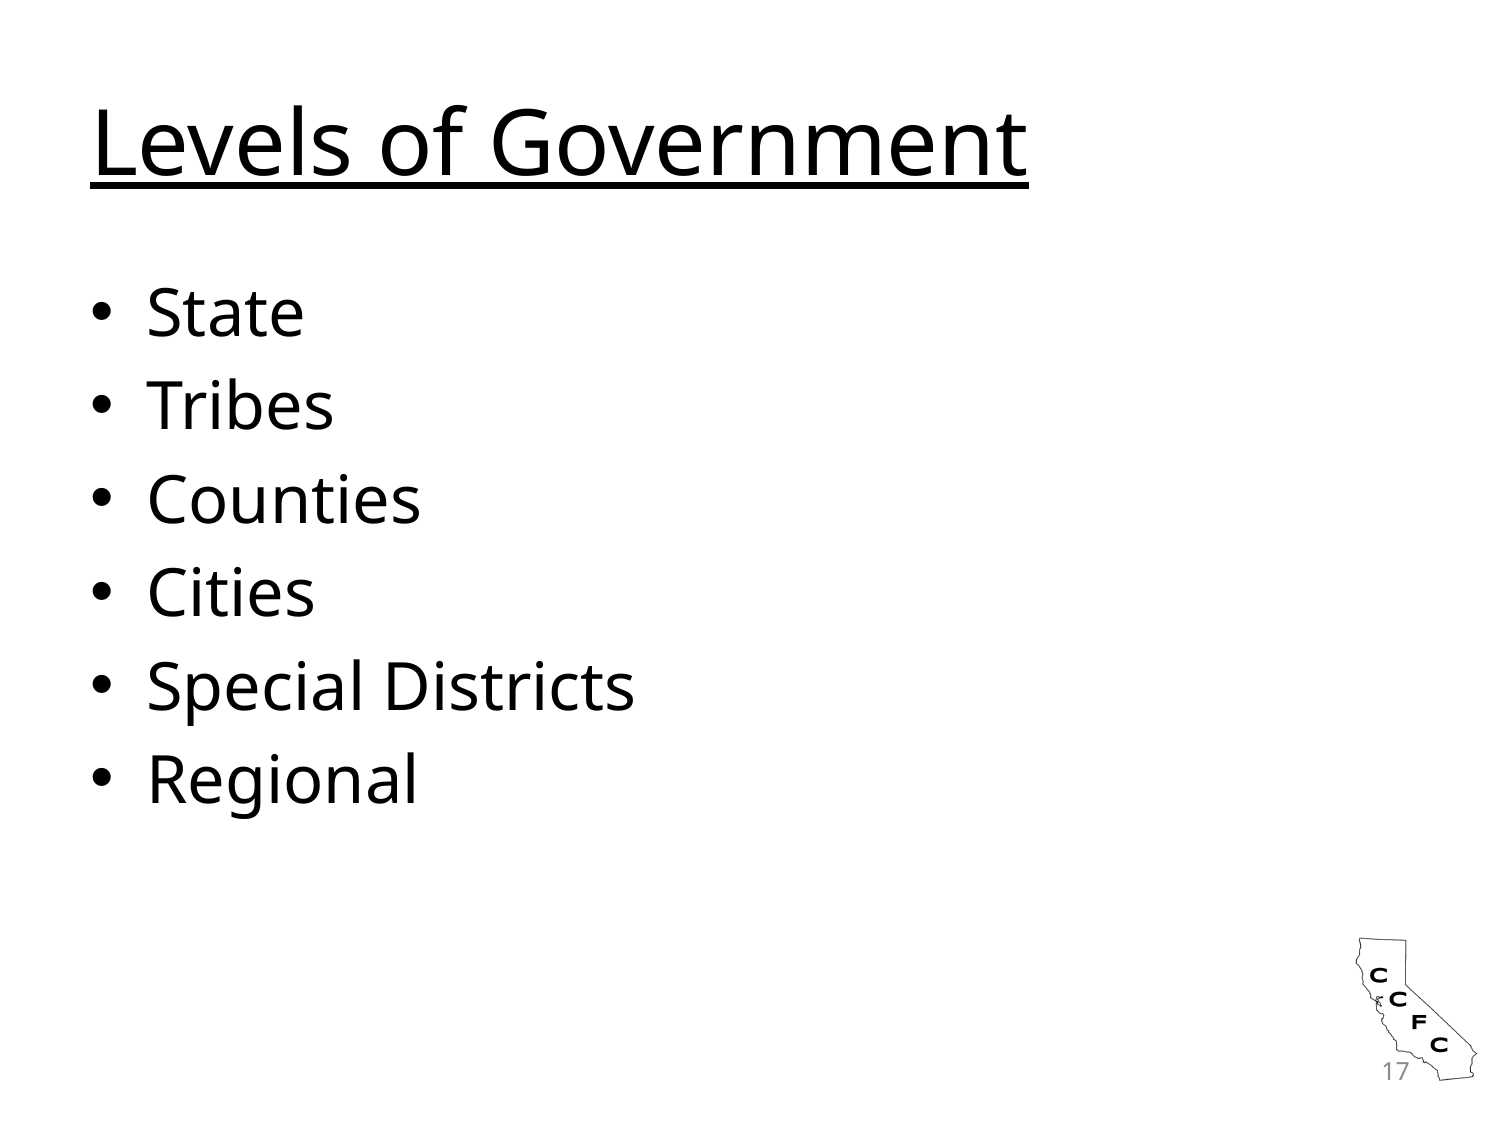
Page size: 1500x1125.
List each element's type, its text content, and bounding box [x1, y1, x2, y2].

picture [1350, 934, 1480, 1085]
list State Tribes Counties Cities Special Districts Regional [75, 262, 1425, 1005]
title Levels of Government [75, 45, 1425, 233]
slide_number 17 [1074, 1042, 1425, 1103]
